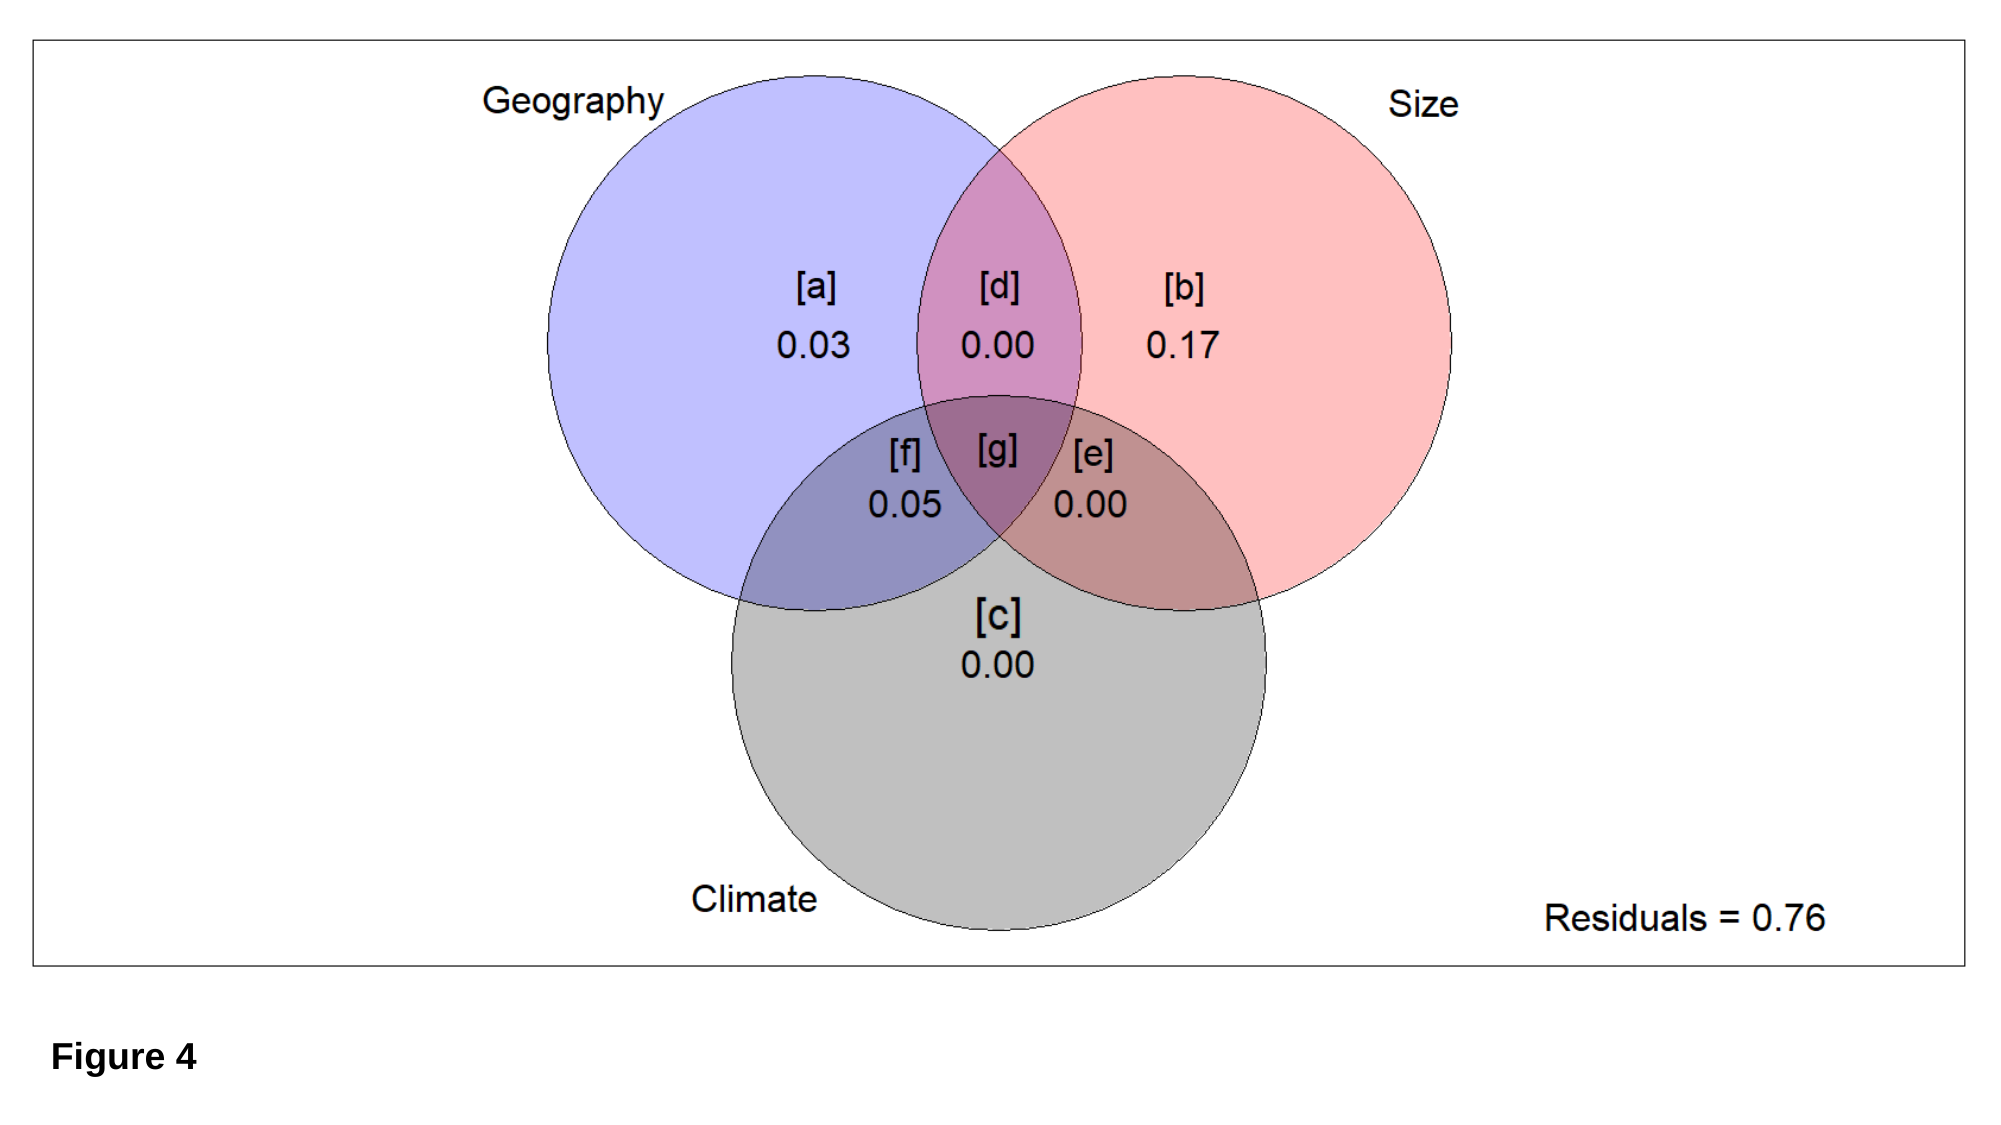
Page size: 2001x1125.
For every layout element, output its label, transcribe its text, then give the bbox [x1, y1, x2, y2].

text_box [20, 22, 1976, 968]
text_box Figure 4 [36, 1024, 212, 1085]
